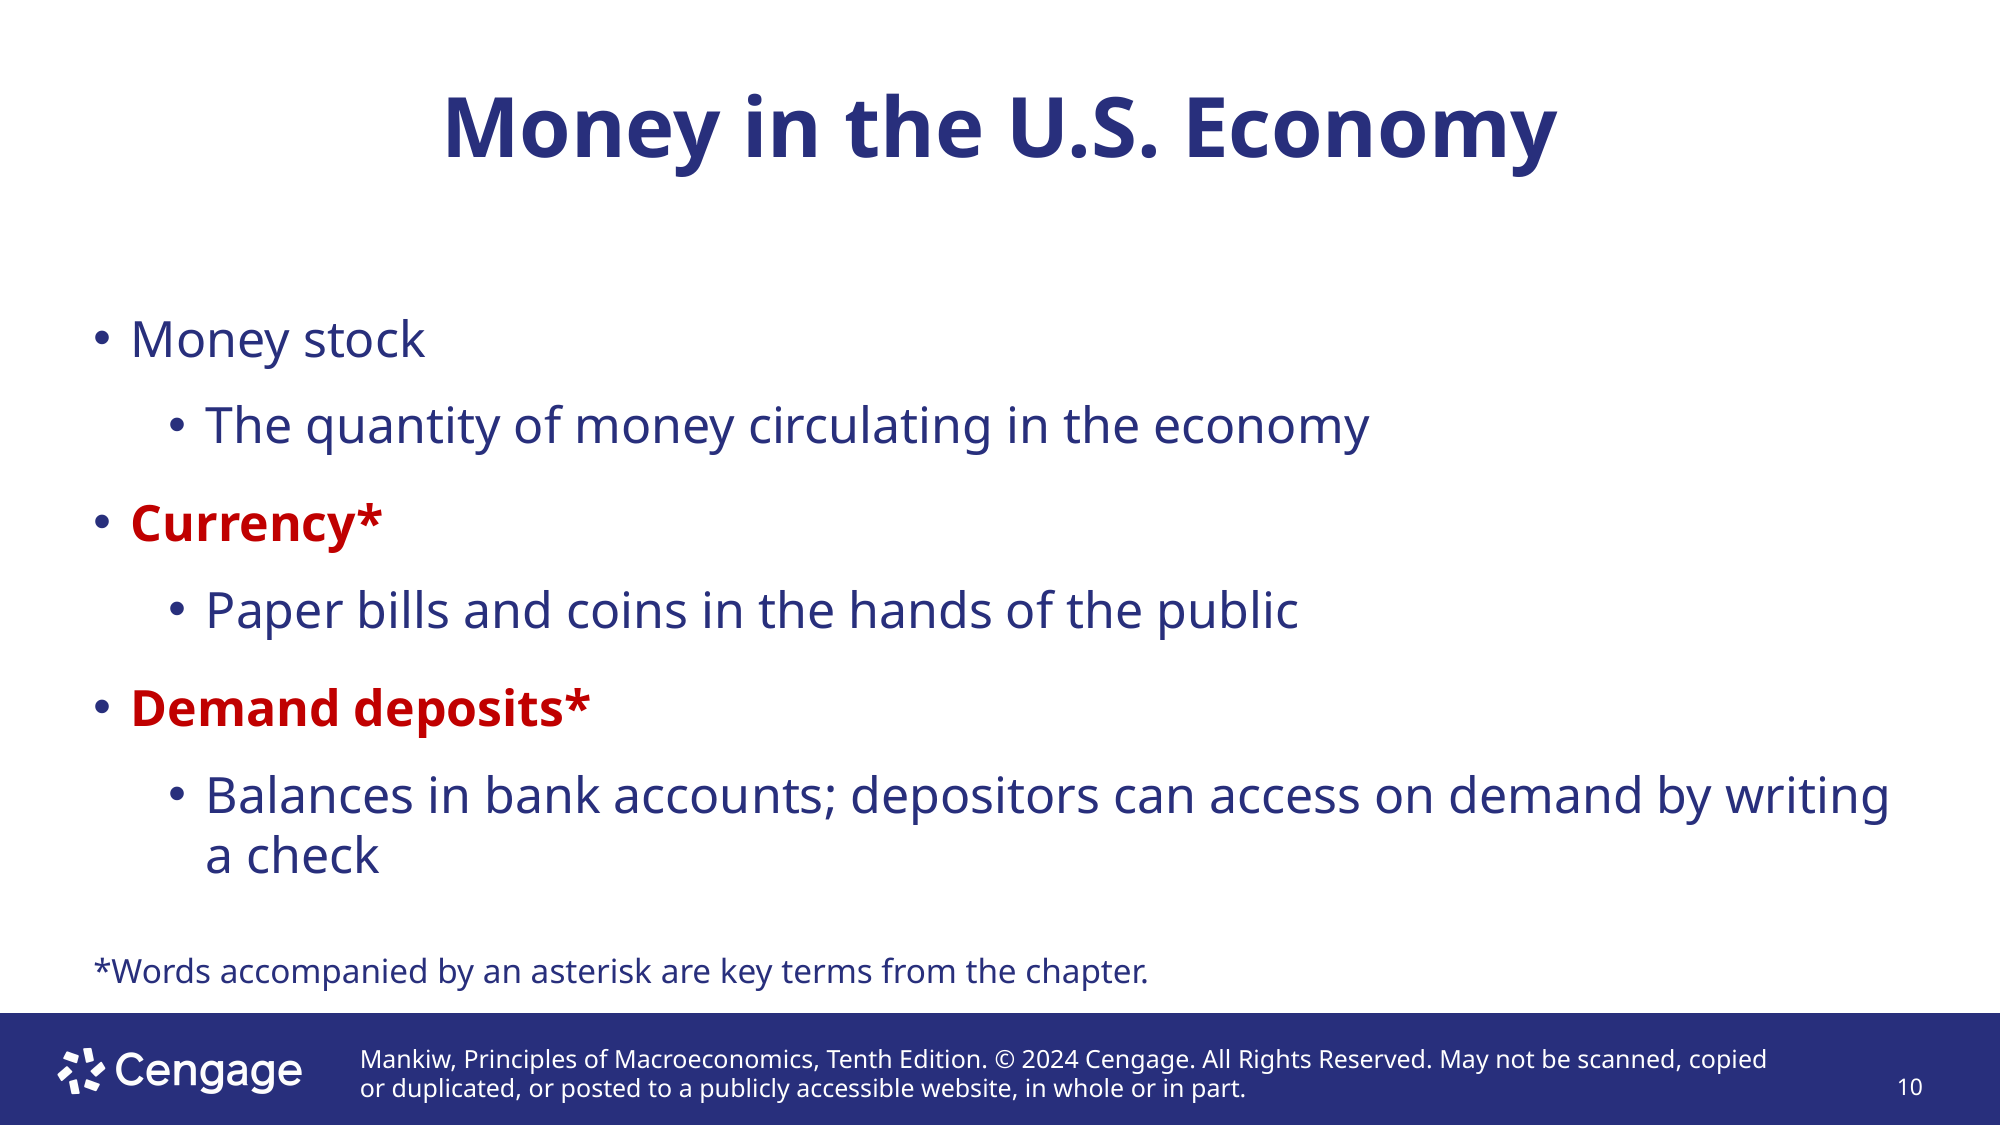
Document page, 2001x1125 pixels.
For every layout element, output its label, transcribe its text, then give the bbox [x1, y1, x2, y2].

title Money in the U.S. Economy [78, 77, 1923, 278]
picture [30, 1020, 329, 1122]
list Money stock The quantity of money circulating in the economy Currency* Paper bills and coins in the hands of the public Demand deposits* Balances in bank accounts; depositors can access on demand by writing a check *Words accompanied by an asterisk are key terms from the chapter. [78, 299, 1923, 1014]
